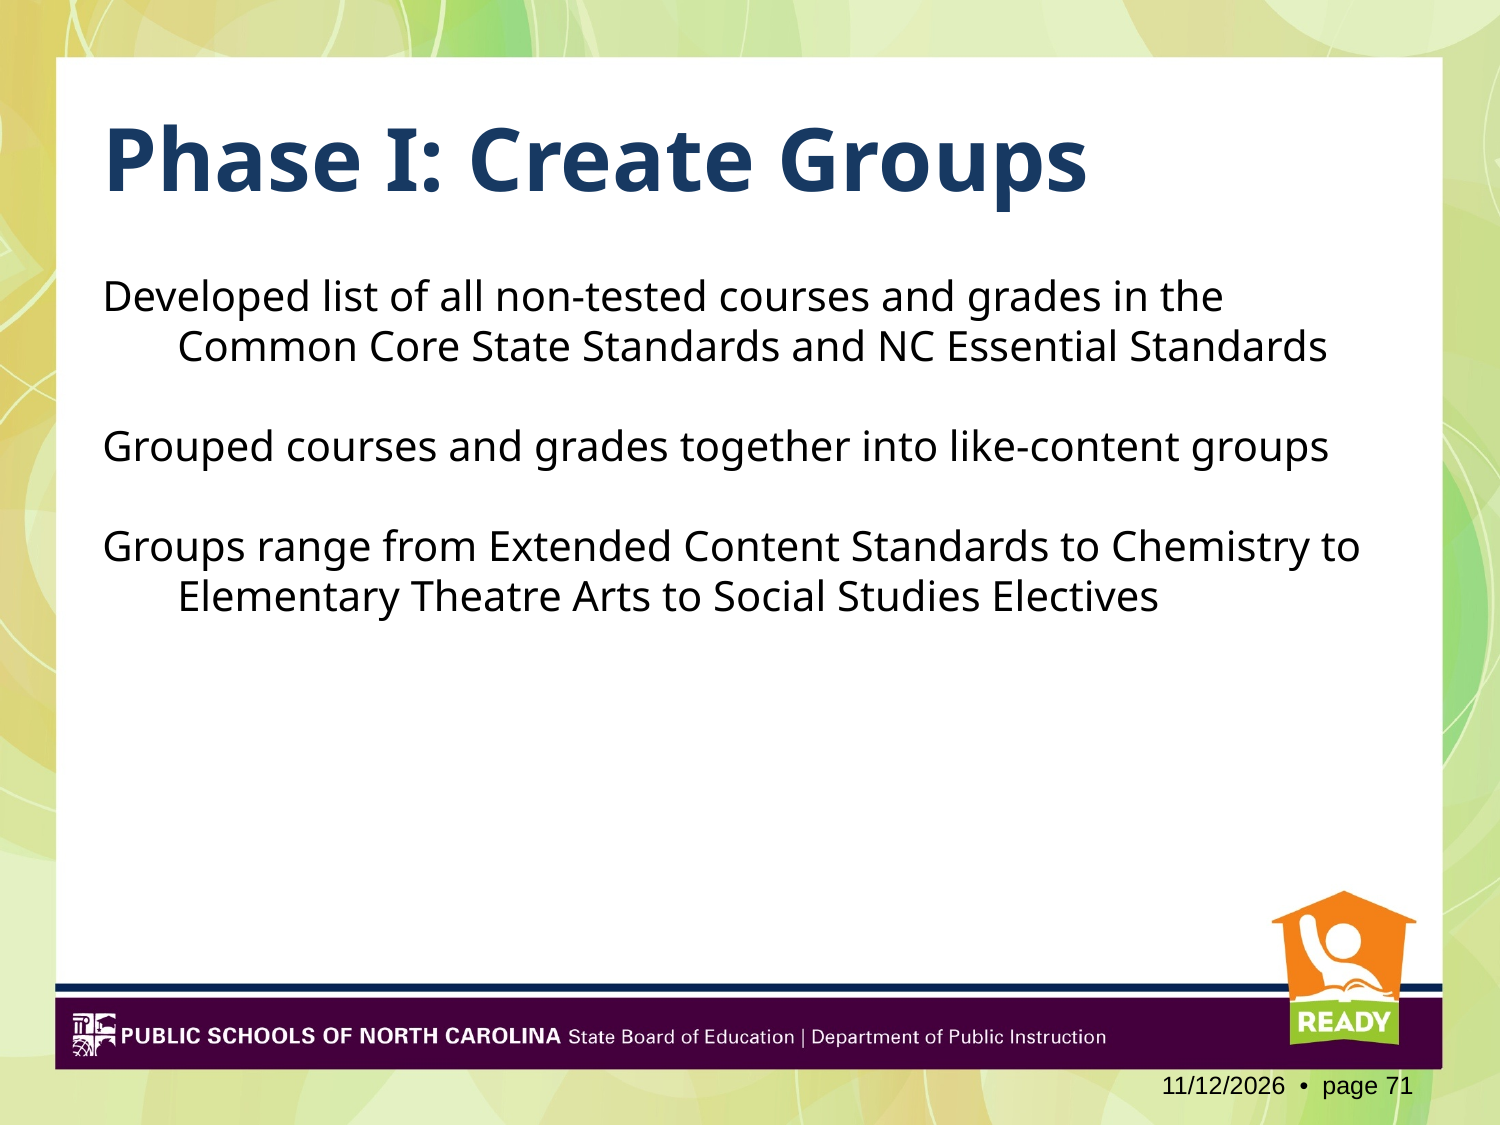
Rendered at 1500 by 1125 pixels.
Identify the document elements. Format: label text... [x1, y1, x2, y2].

text_box Developed list of all non-tested courses and grades in the Common Core State Standards and NC Essential Standards Grouped courses and grades together into like-content groups Groups range from Extended Content Standards to Chemistry to Elementary Theatre Arts to Social Studies Electives [87, 212, 1413, 728]
title Phase I: Create Groups [87, 87, 1413, 212]
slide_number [1147, 1062, 1460, 1122]
picture [0, 0, 1500, 1125]
